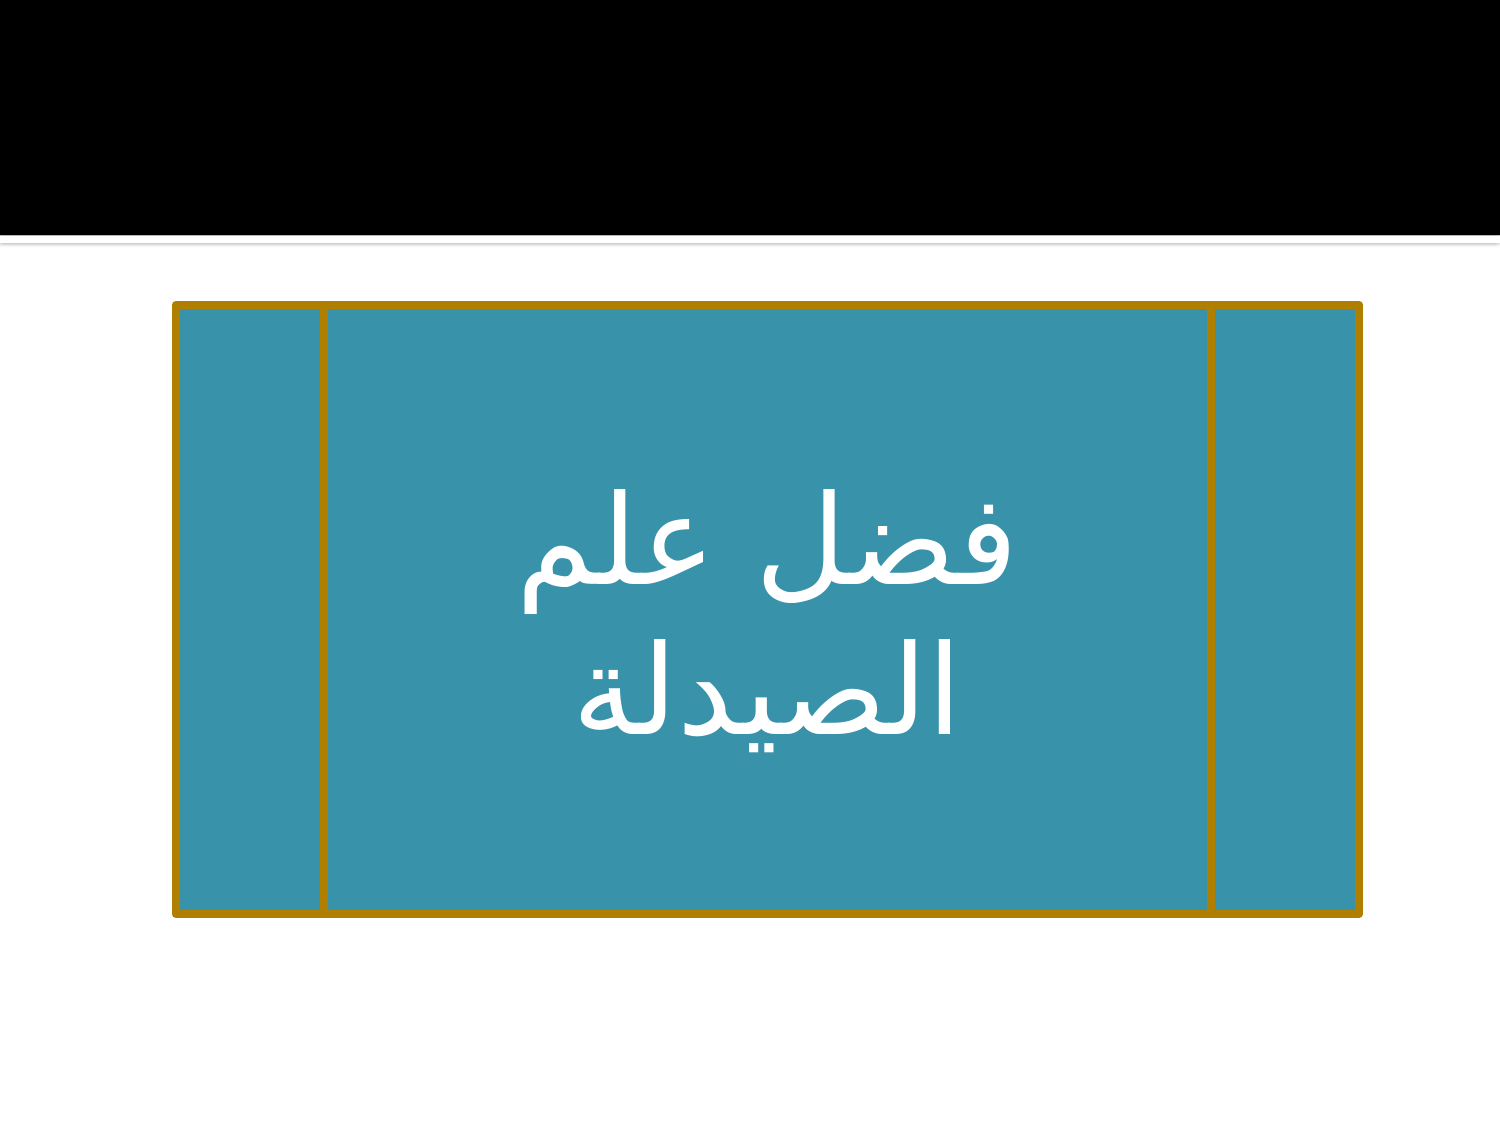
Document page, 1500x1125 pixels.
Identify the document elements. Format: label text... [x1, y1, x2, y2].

text_box فضل علم الصيدلة [172, 301, 1363, 918]
